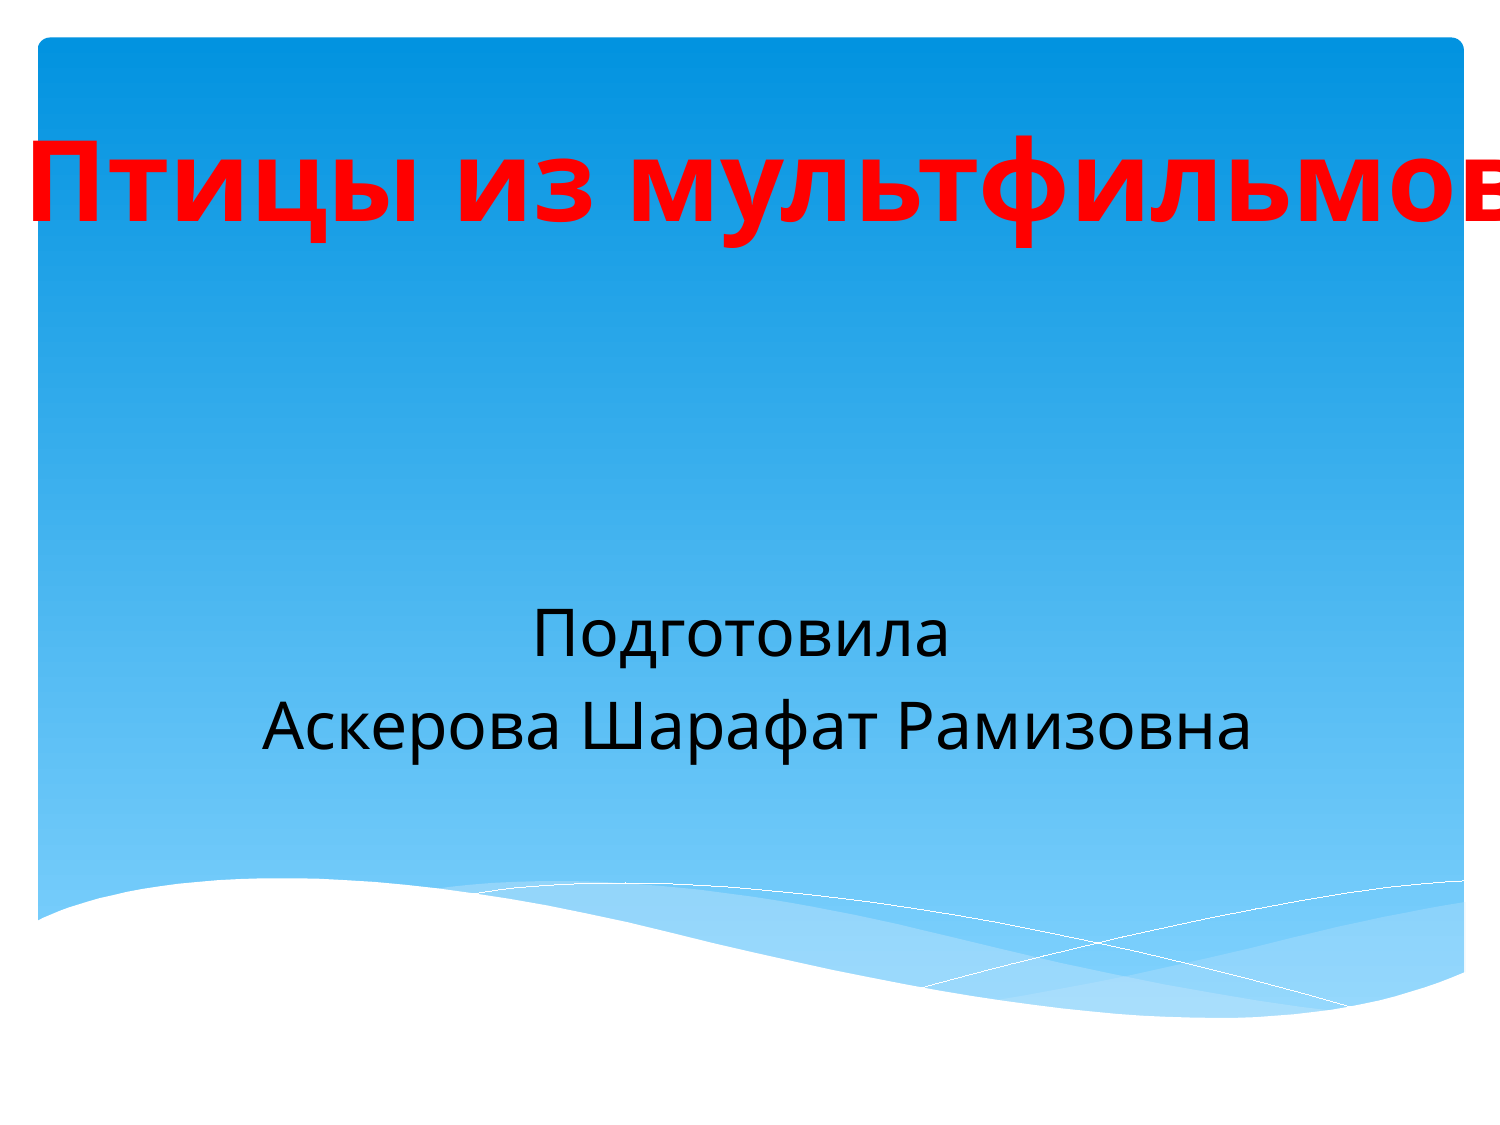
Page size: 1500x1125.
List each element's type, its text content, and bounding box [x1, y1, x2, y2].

subtitle Подготовила Аскерова Шарафат Рамизовна [225, 583, 1275, 825]
text_box Птицы из мультфильмов [8, 101, 1500, 252]
